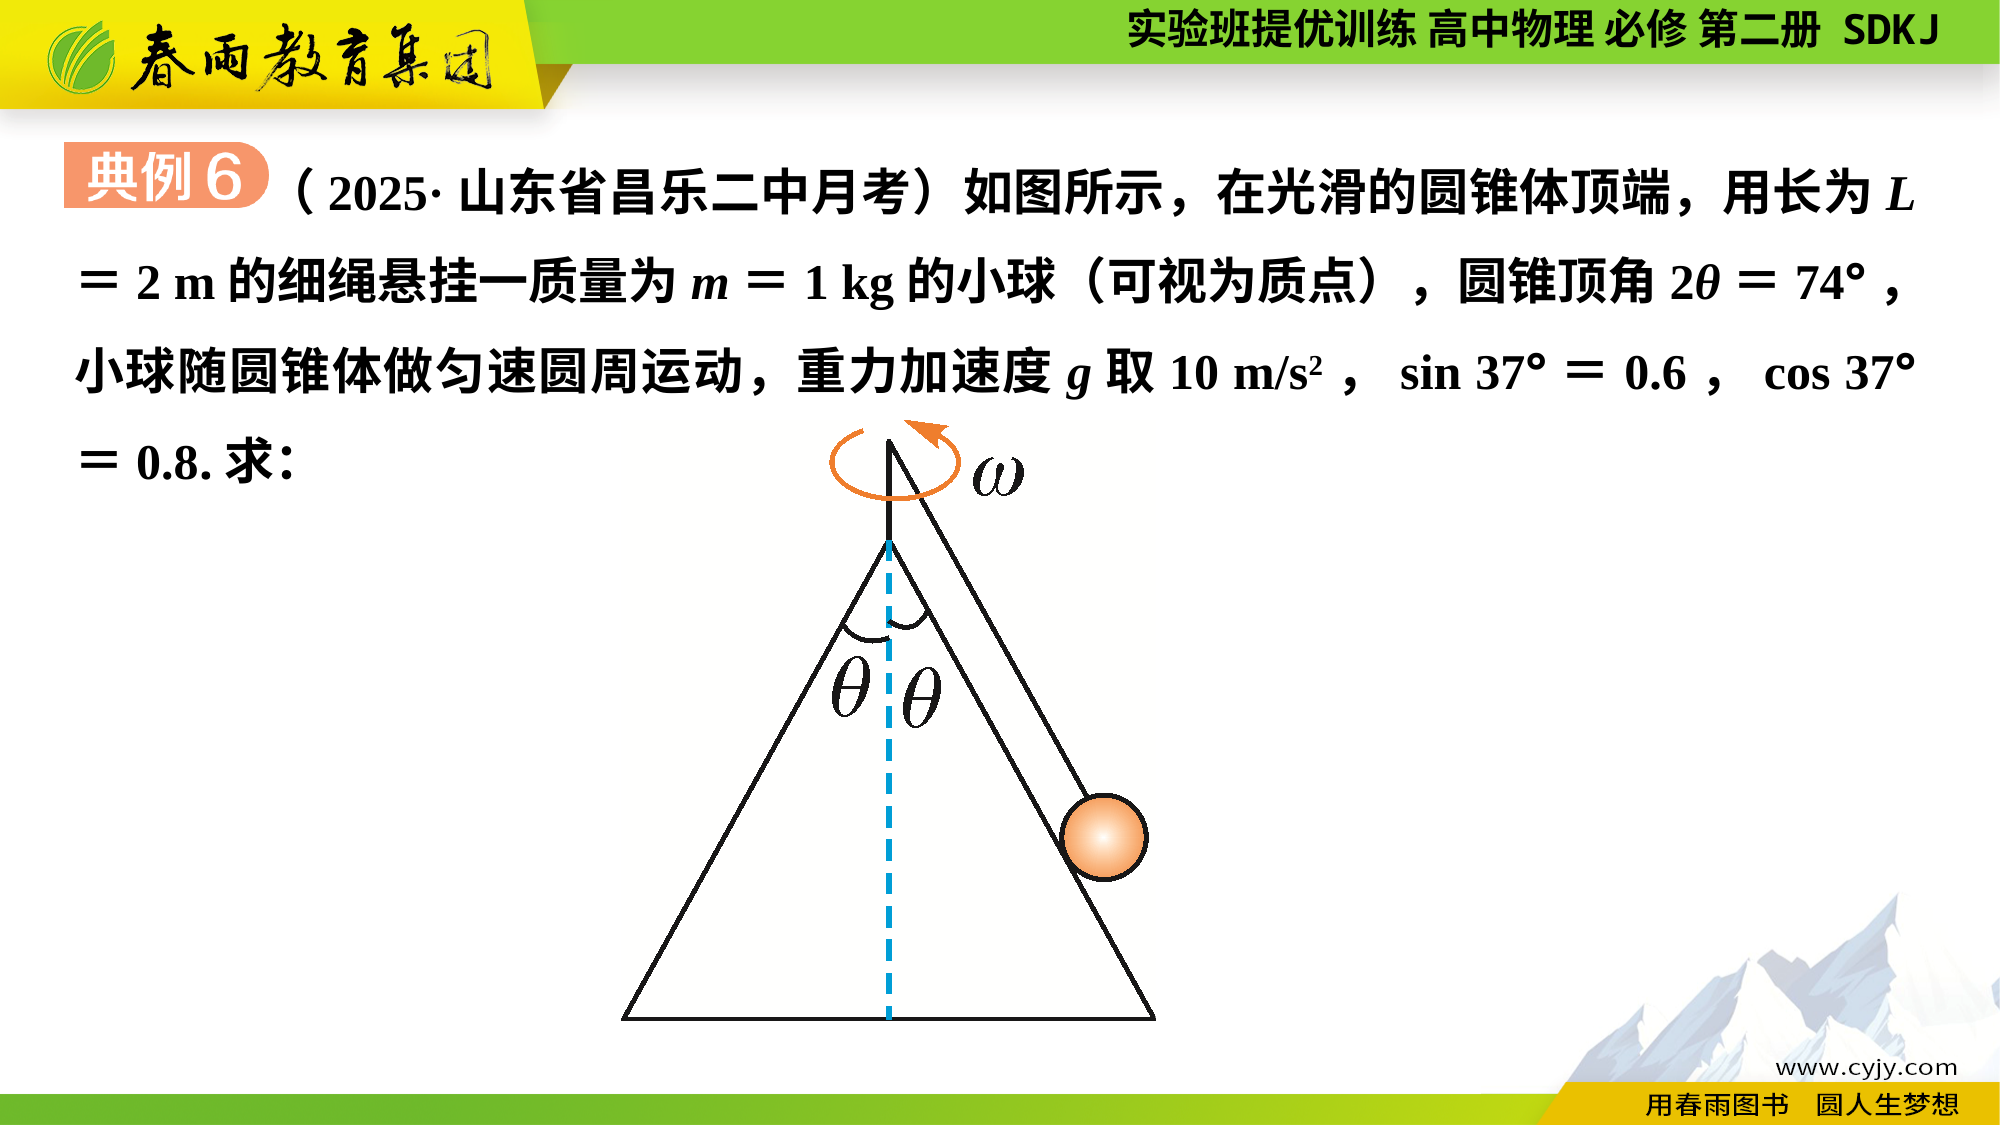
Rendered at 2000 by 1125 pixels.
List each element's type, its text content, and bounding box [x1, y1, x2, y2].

picture [0, 0, 2000, 1125]
list （2025·山东省昌乐二中月考）如图所示，在光滑的圆锥体顶端，用长为L＝2 m的细绳悬挂一质量为m＝1 kg的小球（可视为质点），圆锥顶角2θ＝74°，小球随圆锥体做匀速圆周运动，重力加速度g取10 m/s2，sin 37°＝0.6，cos 37°＝0.8.求： [59, 122, 1944, 592]
